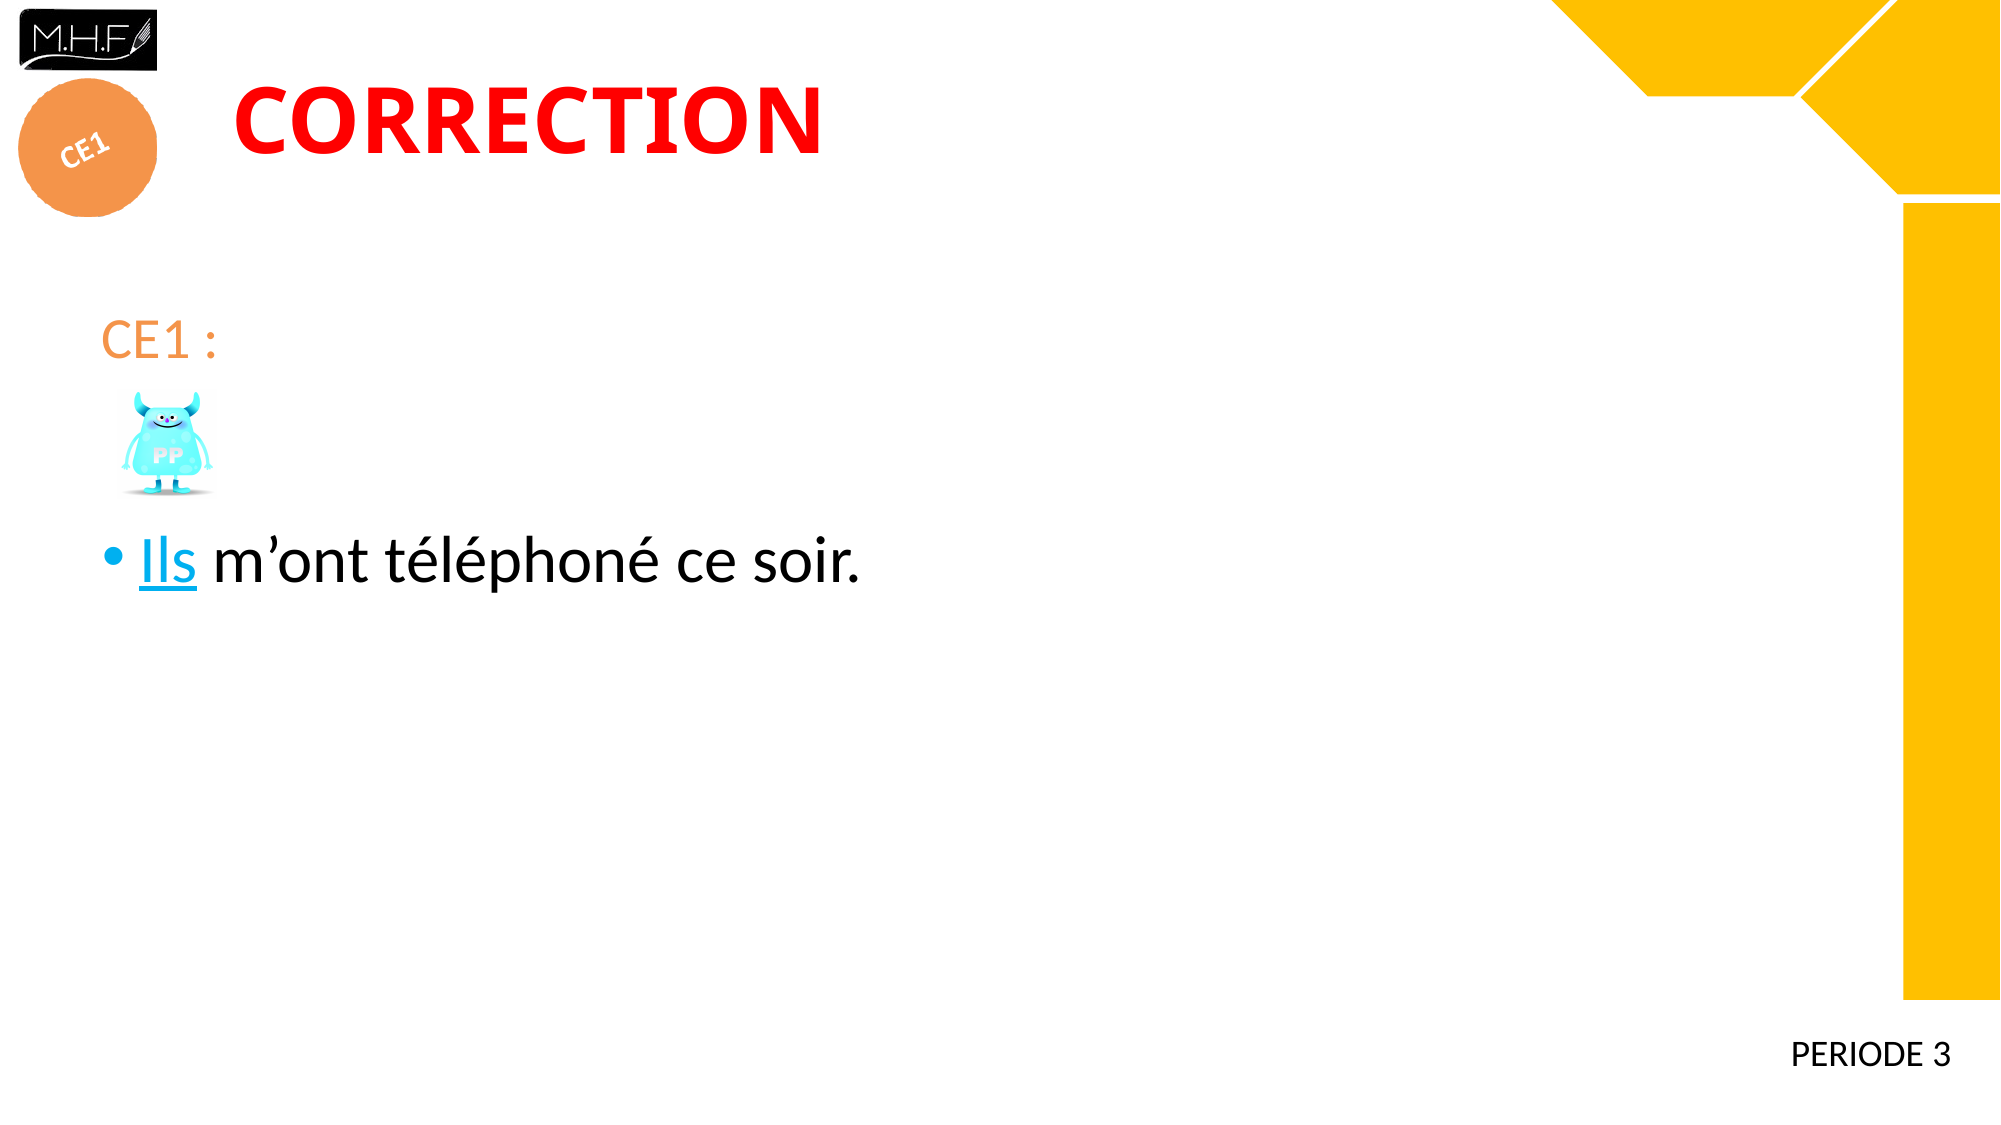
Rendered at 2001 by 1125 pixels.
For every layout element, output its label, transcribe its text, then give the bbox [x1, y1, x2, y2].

text_box [1902, 202, 2000, 1001]
title CORRECTION [216, 15, 1763, 233]
text_box PERIODE 3 [1362, 1021, 1967, 1125]
picture [16, 7, 157, 74]
text_box [1549, 0, 1892, 98]
picture [117, 389, 217, 499]
text_box [1799, 0, 2000, 196]
picture [18, 78, 157, 218]
list CE1 : Ils m’ont téléphoné ce soir. [86, 300, 897, 1015]
